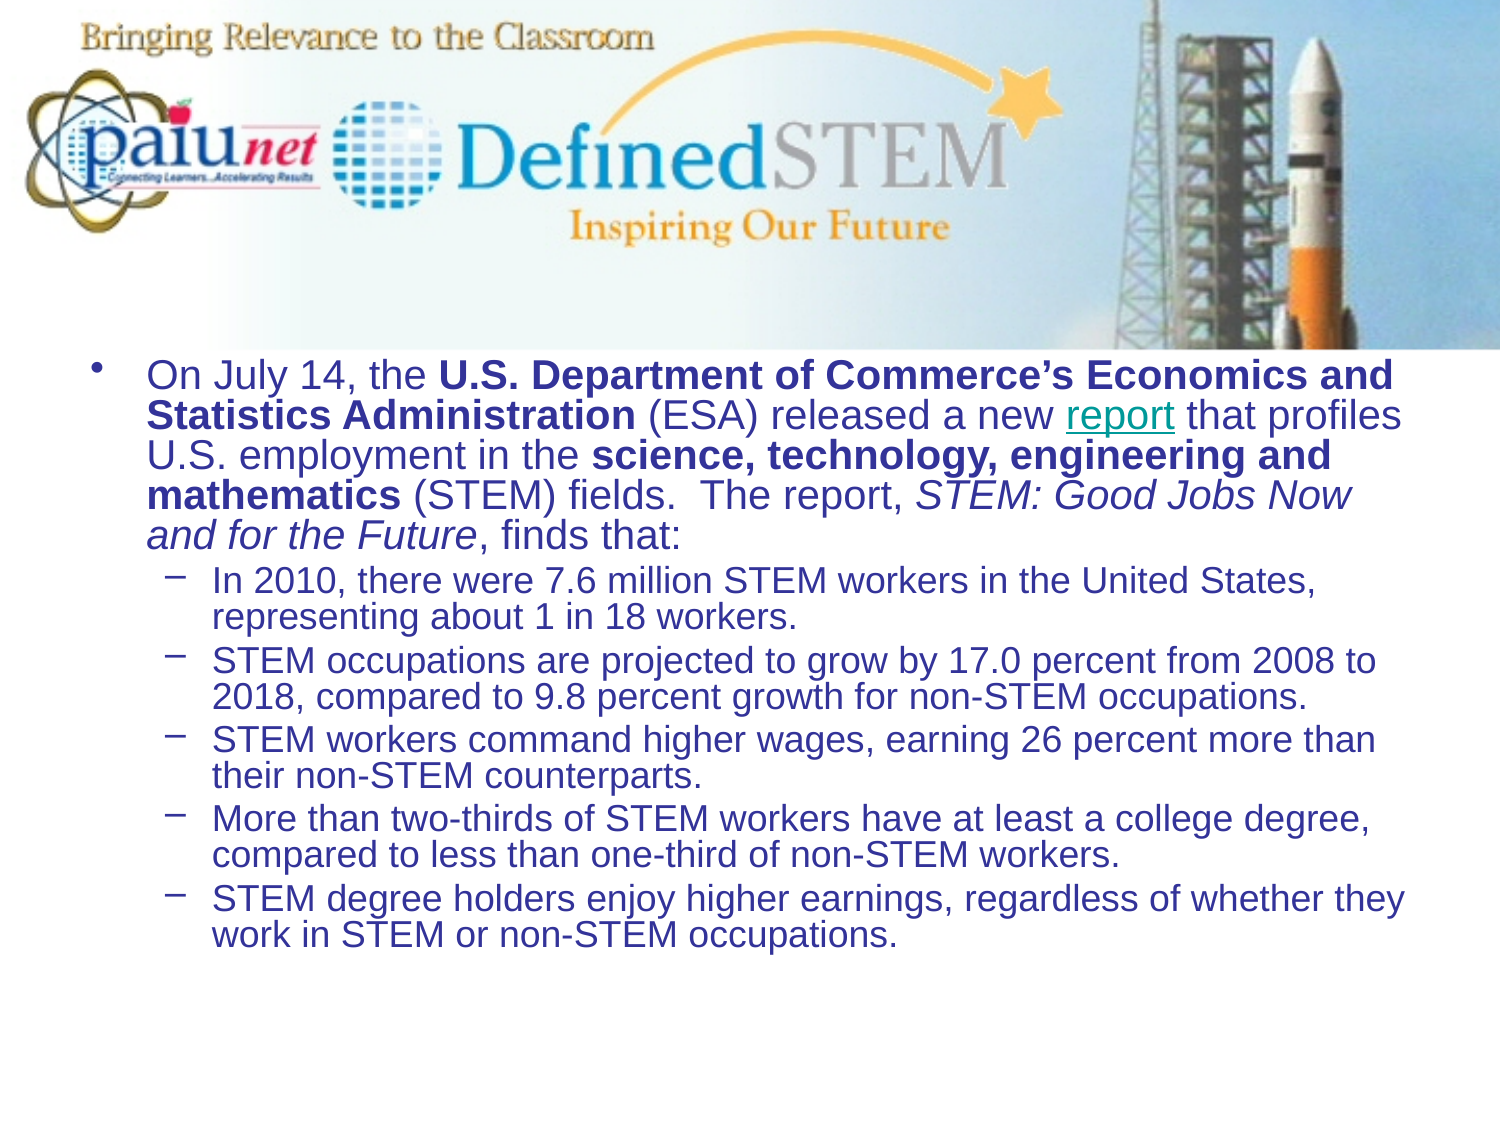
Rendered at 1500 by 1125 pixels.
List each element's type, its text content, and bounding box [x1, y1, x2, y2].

list On July 14, the U.S. Department of Commerce’s Economics and Statistics Administration (ESA) released a new report that profiles U.S. employment in the science, technology, engineering and mathematics (STEM) fields. The report, STEM: Good Jobs Now and for the Future, finds that: In 2010, there were 7.6 million STEM workers in the United States, representing about 1 in 18 workers. STEM occupations are projected to grow by 17.0 percent from 2008 to 2018, compared to 9.8 percent growth for non-STEM occupations. STEM workers command higher wages, earning 26 percent more than their non-STEM counterparts. More than two-thirds of STEM workers have at least a college degree, compared to less than one-third of non-STEM workers. STEM degree holders enjoy higher earnings, regardless of whether they work in STEM or non-STEM occupations. [74, 349, 1426, 1006]
picture [0, 0, 1500, 365]
